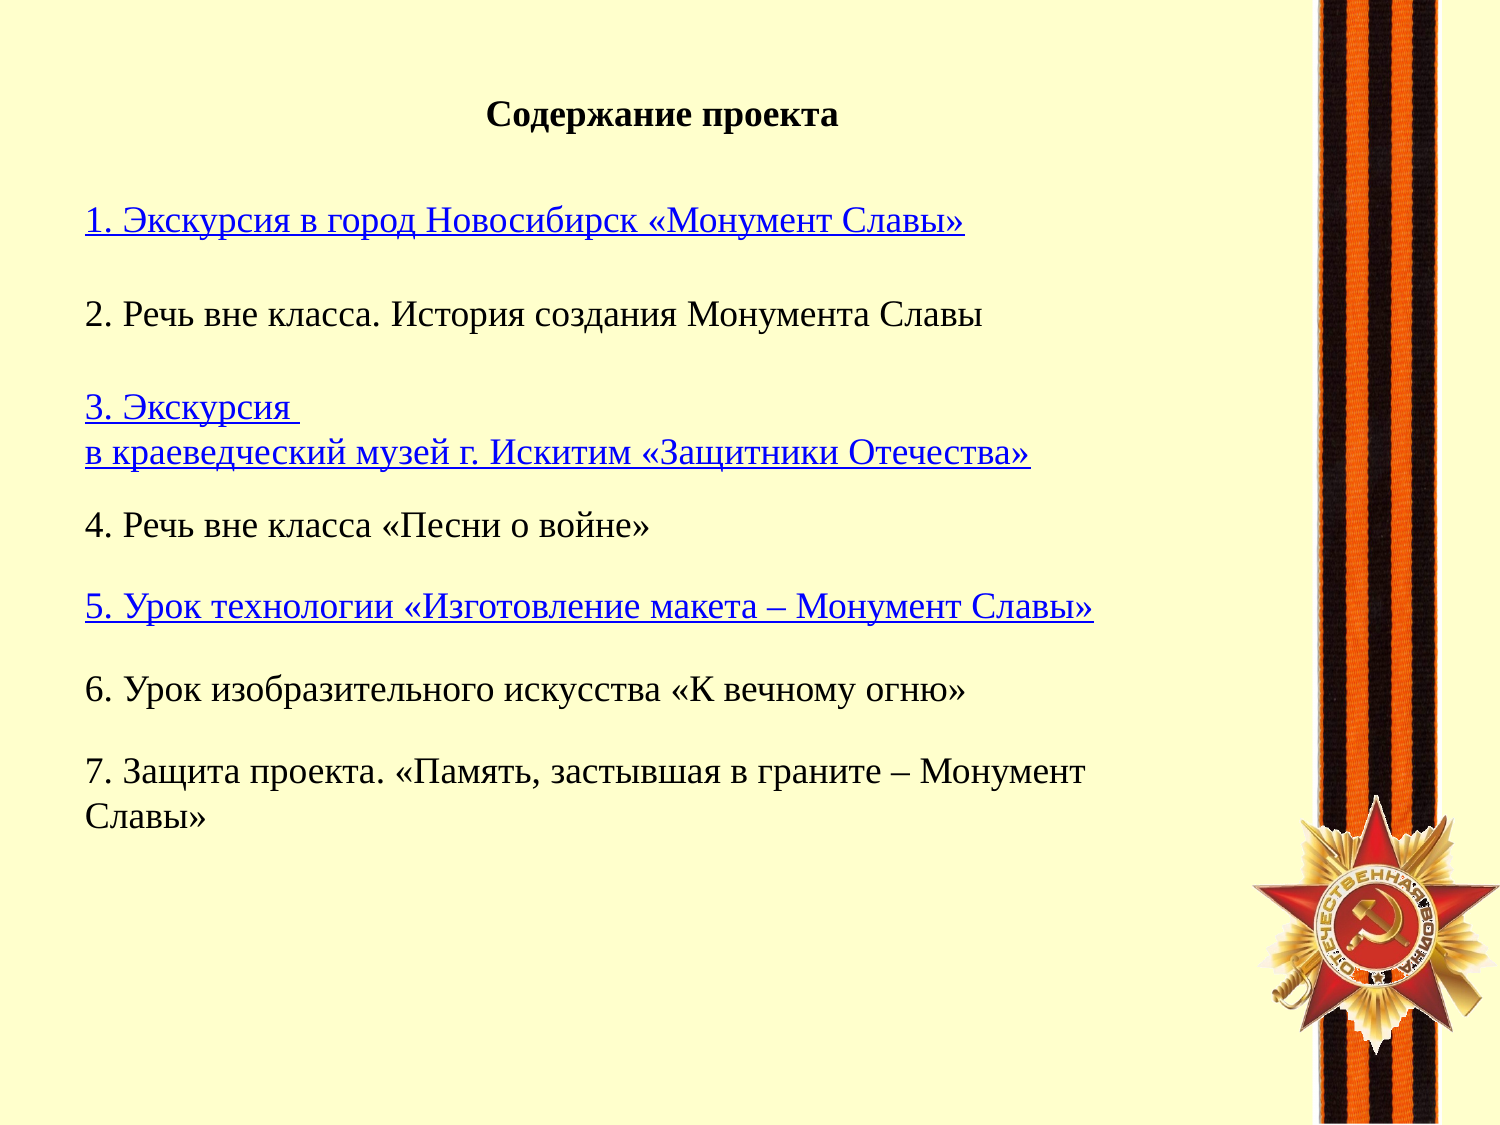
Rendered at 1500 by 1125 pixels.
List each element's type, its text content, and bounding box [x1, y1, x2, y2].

text_box 1. Экскурсия в город Новосибирск «Монумент Славы» [70, 187, 1184, 248]
text_box 5. Урок технологии «Изготовление макета – Монумент Славы» [70, 574, 1289, 634]
text_box 2. Речь вне класса. История создания Монумента Славы [70, 281, 1161, 341]
text_box 6. Урок изобразительного искусства «К вечному огню» [70, 656, 1196, 716]
text_box 7. Защита проекта. «Память, застывшая в граните – Монумент Славы» [70, 738, 1184, 843]
text_box 4. Речь вне класса «Песни о войне» [70, 492, 1044, 552]
text_box Содержание проекта [470, 81, 854, 142]
text_box 3. Экскурсия в краеведческий музей г. Искитим «Защитники Отечества» [70, 374, 1219, 480]
picture [1252, 1, 1500, 1124]
